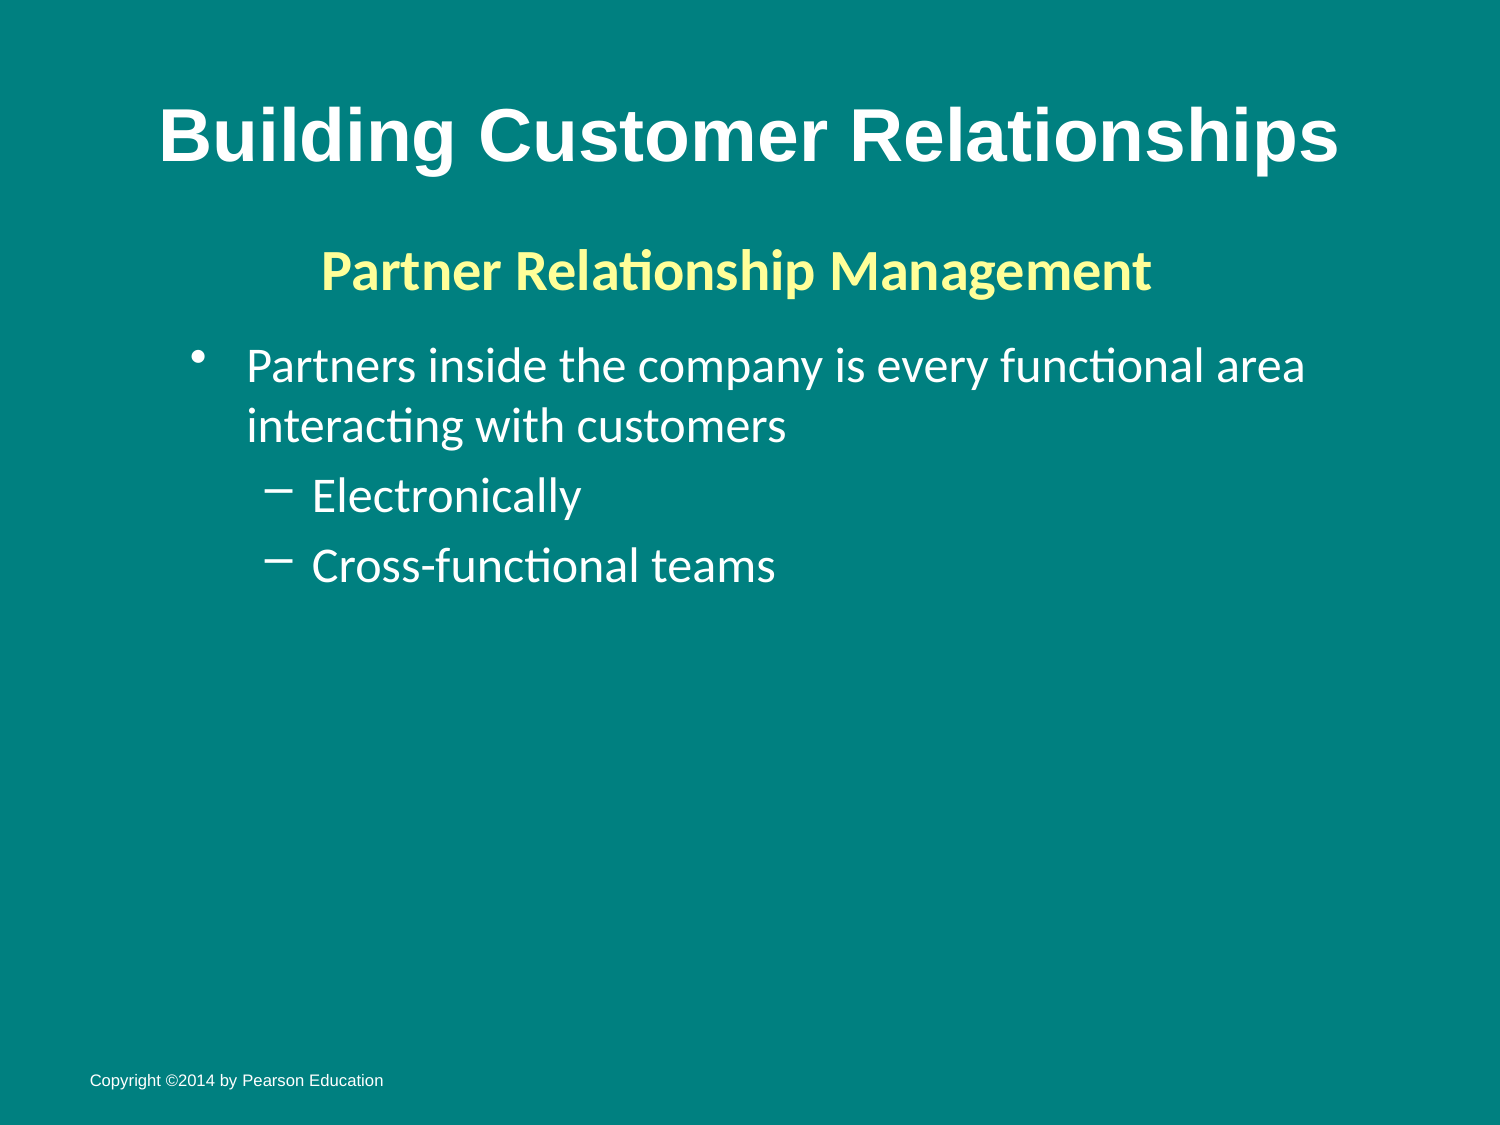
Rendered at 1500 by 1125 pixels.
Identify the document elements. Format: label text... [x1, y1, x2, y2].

title Building Customer Relationships [112, 37, 1388, 226]
text_box Copyright ©2014 by Pearson Education [74, 1062, 825, 1098]
list Partners inside the company is every functional area interacting with customers Electronically Cross-functional teams [174, 324, 1388, 988]
list Partner Relationship Management [149, 226, 1326, 288]
